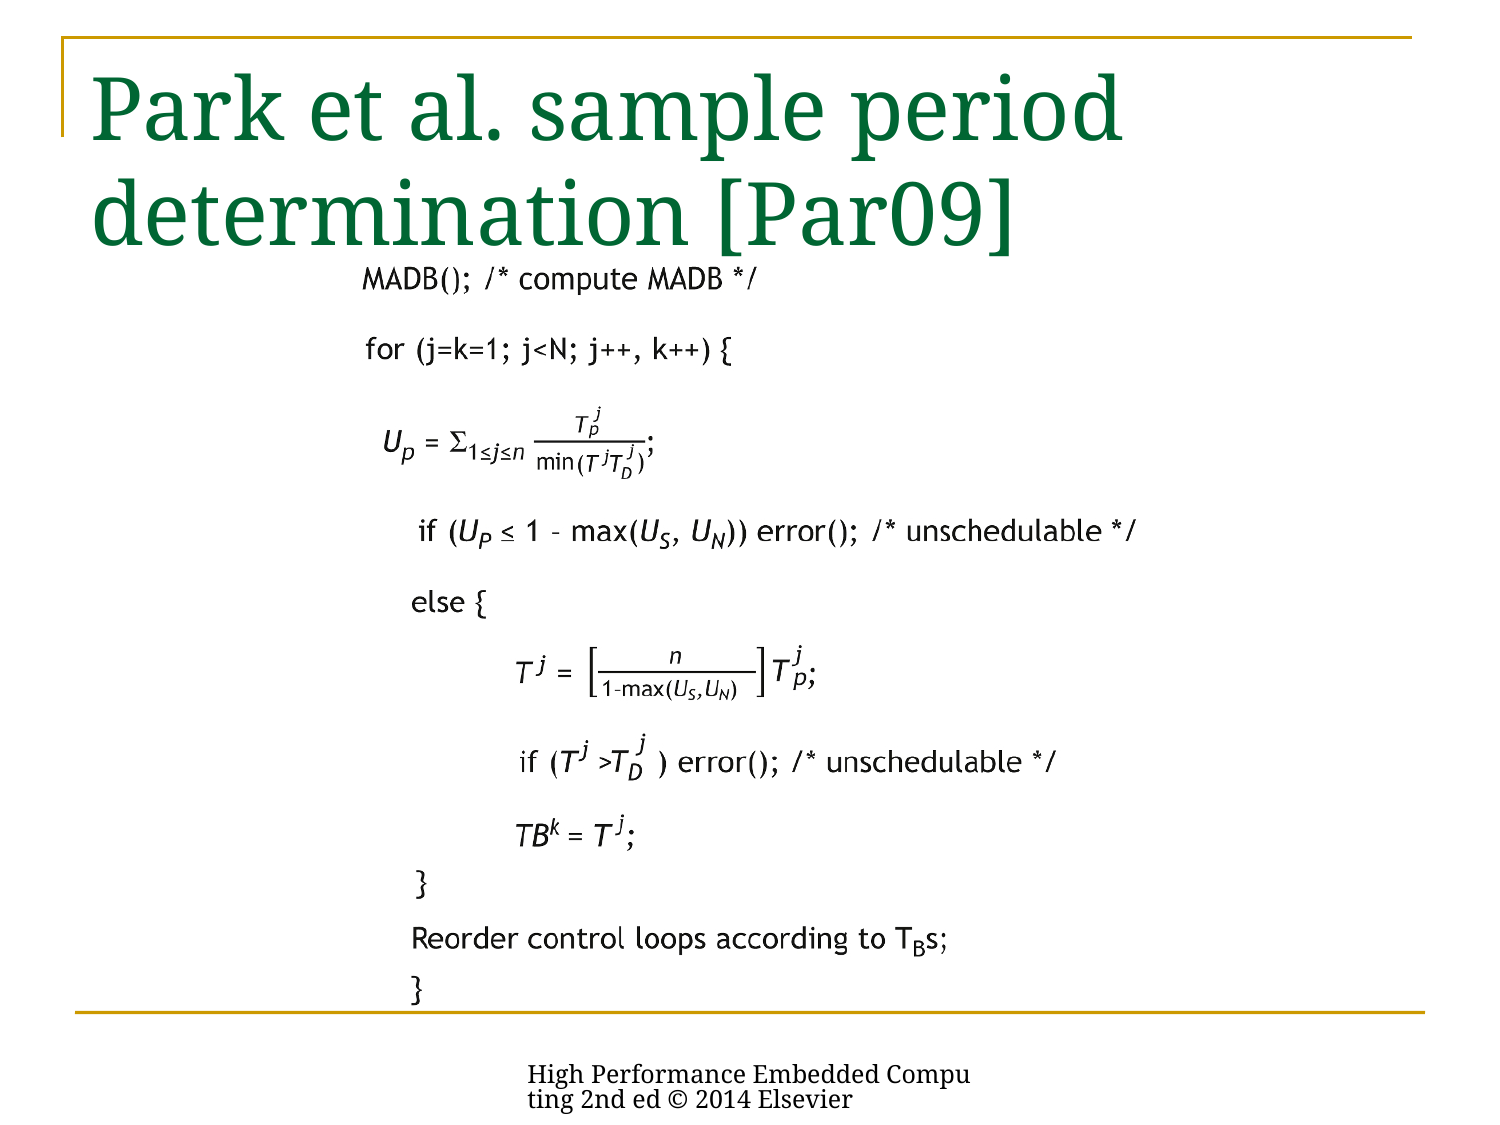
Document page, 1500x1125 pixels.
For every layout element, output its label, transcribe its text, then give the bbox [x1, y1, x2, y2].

title Park et al. sample period determination [Par09] [75, 45, 1425, 233]
footer High Performance Embedded Computing 2nd ed © 2014 Elsevier [512, 1025, 988, 1100]
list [362, 262, 1138, 1006]
